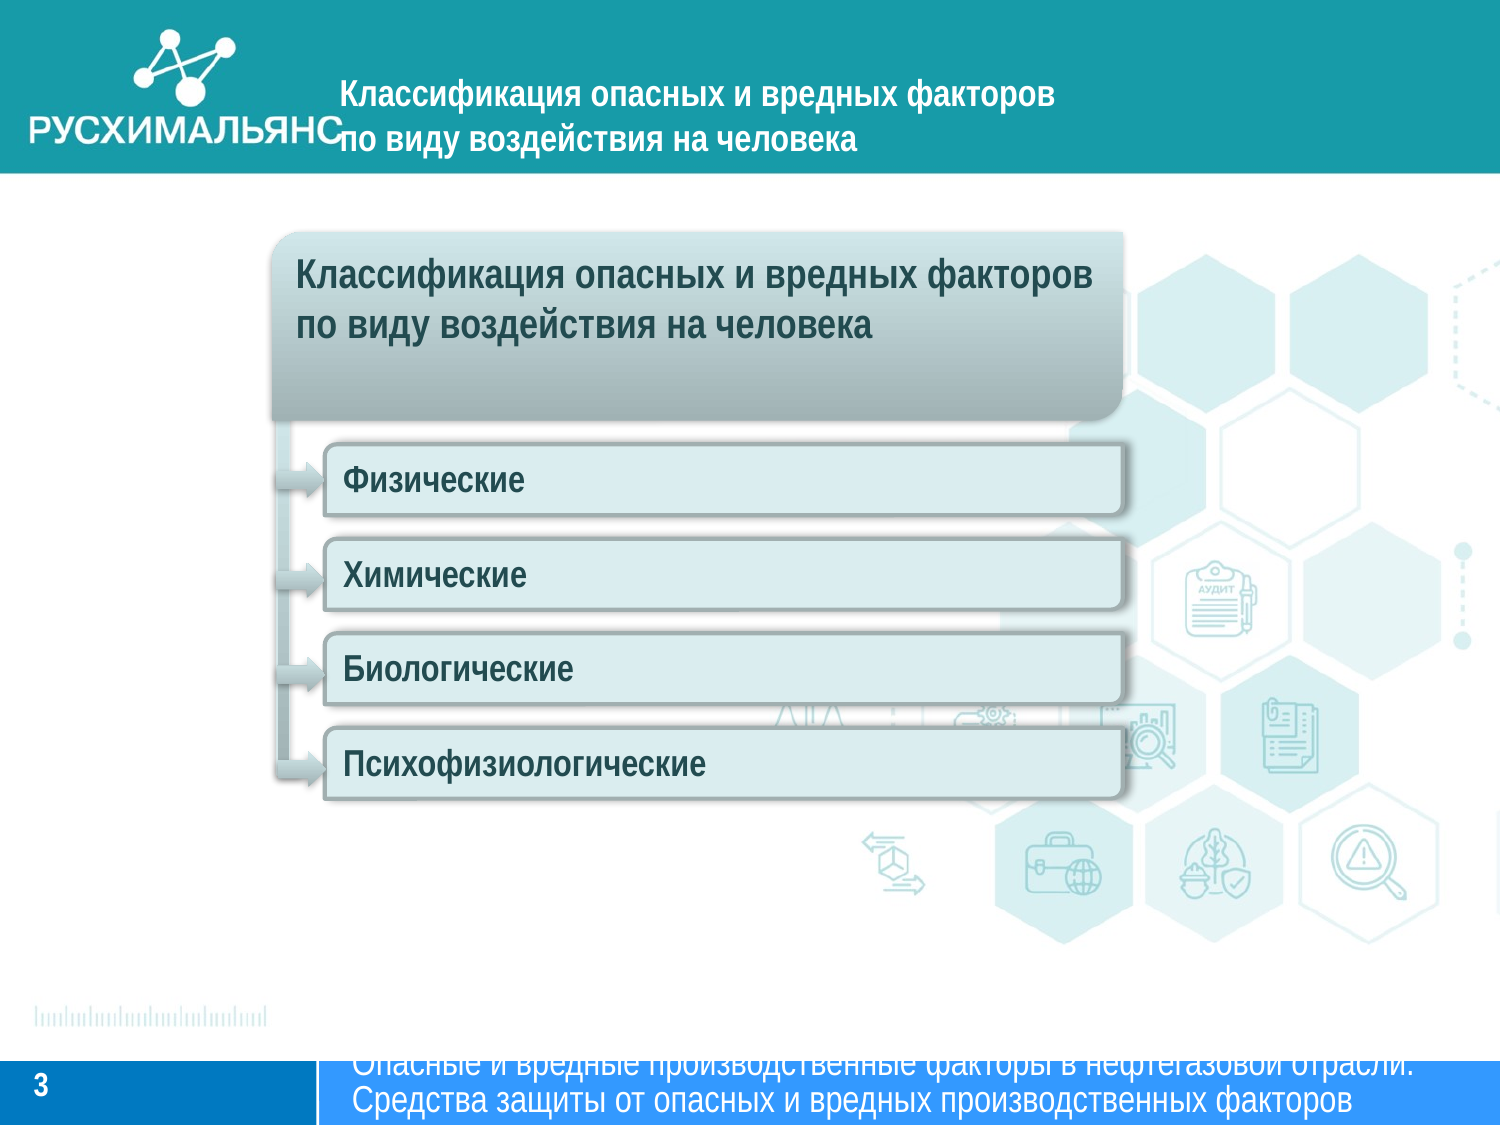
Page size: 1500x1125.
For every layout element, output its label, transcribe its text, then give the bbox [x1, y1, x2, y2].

footer Опасные и вредные производственные факторы в нефтегазовой отрасли. Средства защиты от опасных и вредных производственных факторов [351, 1067, 1500, 1122]
picture [0, 0, 1500, 1061]
slide_number 2 [33, 1068, 278, 1122]
